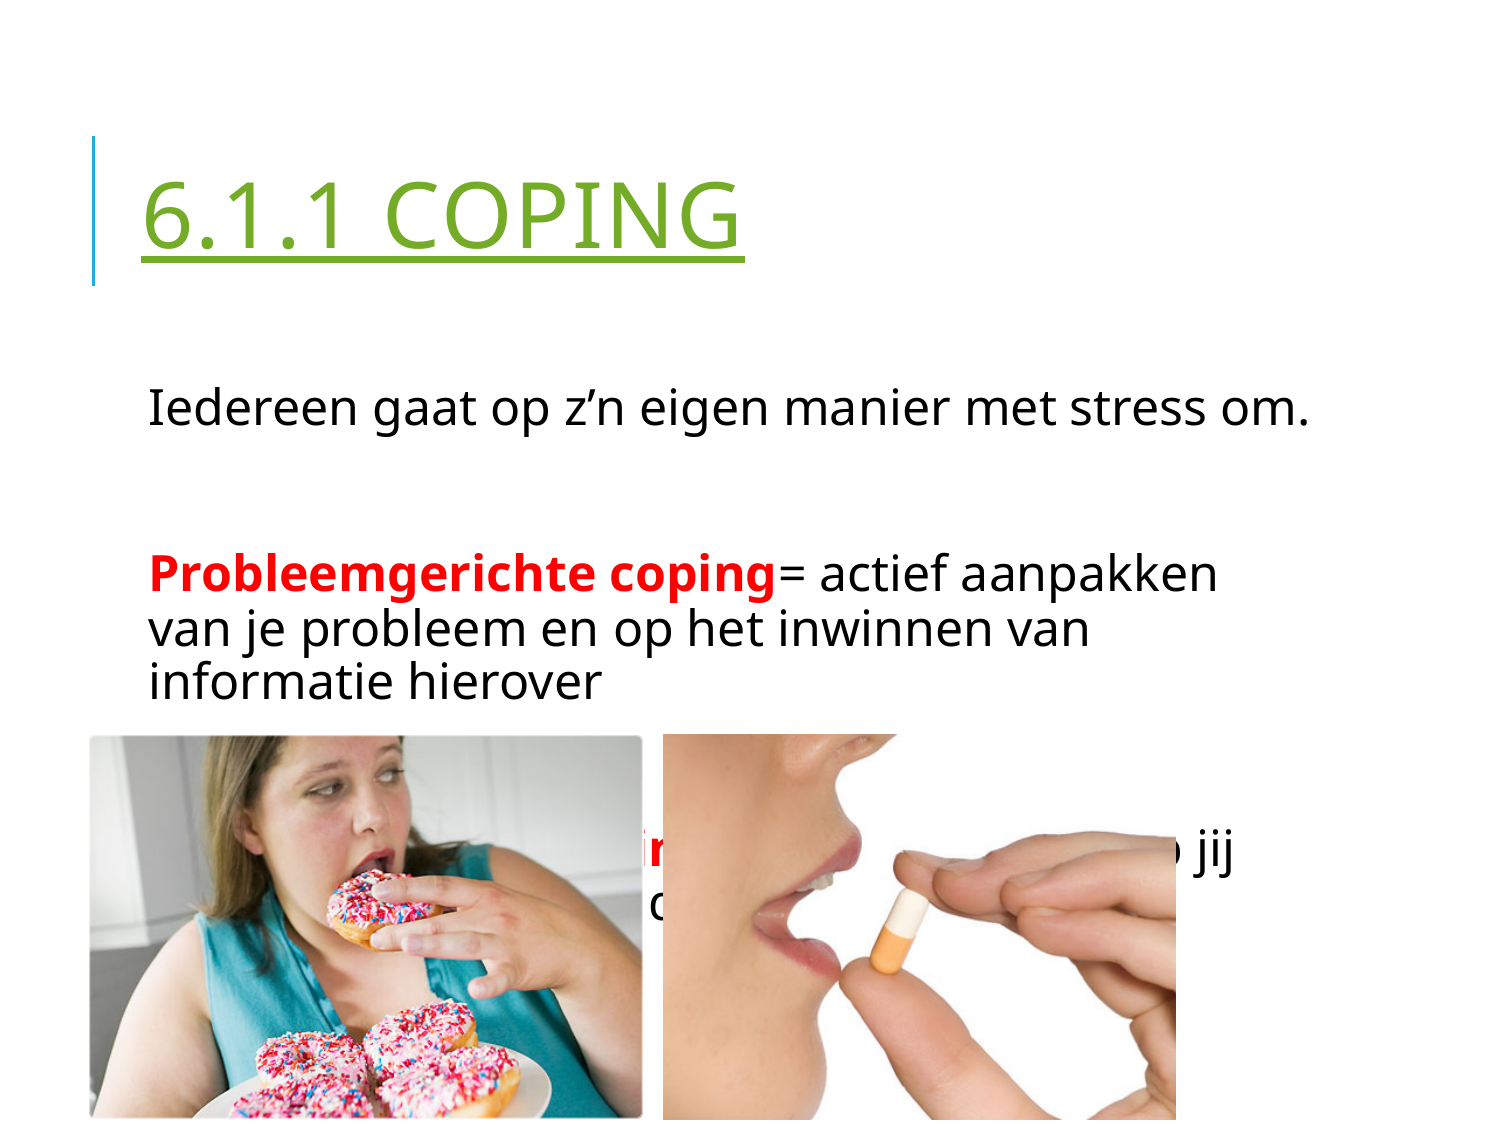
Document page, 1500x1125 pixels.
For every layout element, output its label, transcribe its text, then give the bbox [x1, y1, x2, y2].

title 6.1.1 Coping [126, 96, 1322, 342]
picture [663, 734, 1176, 1120]
list Iedereen gaat op z’n eigen manier met stress om. Probleemgerichte coping= actief aanpakken van je probleem en op het inwinnen van informatie hierover Emotiegerichte coping= de manier waarop jij emoties uit. Voorbeelden van ongewenste coping: [126, 375, 1322, 1035]
picture [88, 734, 644, 1120]
